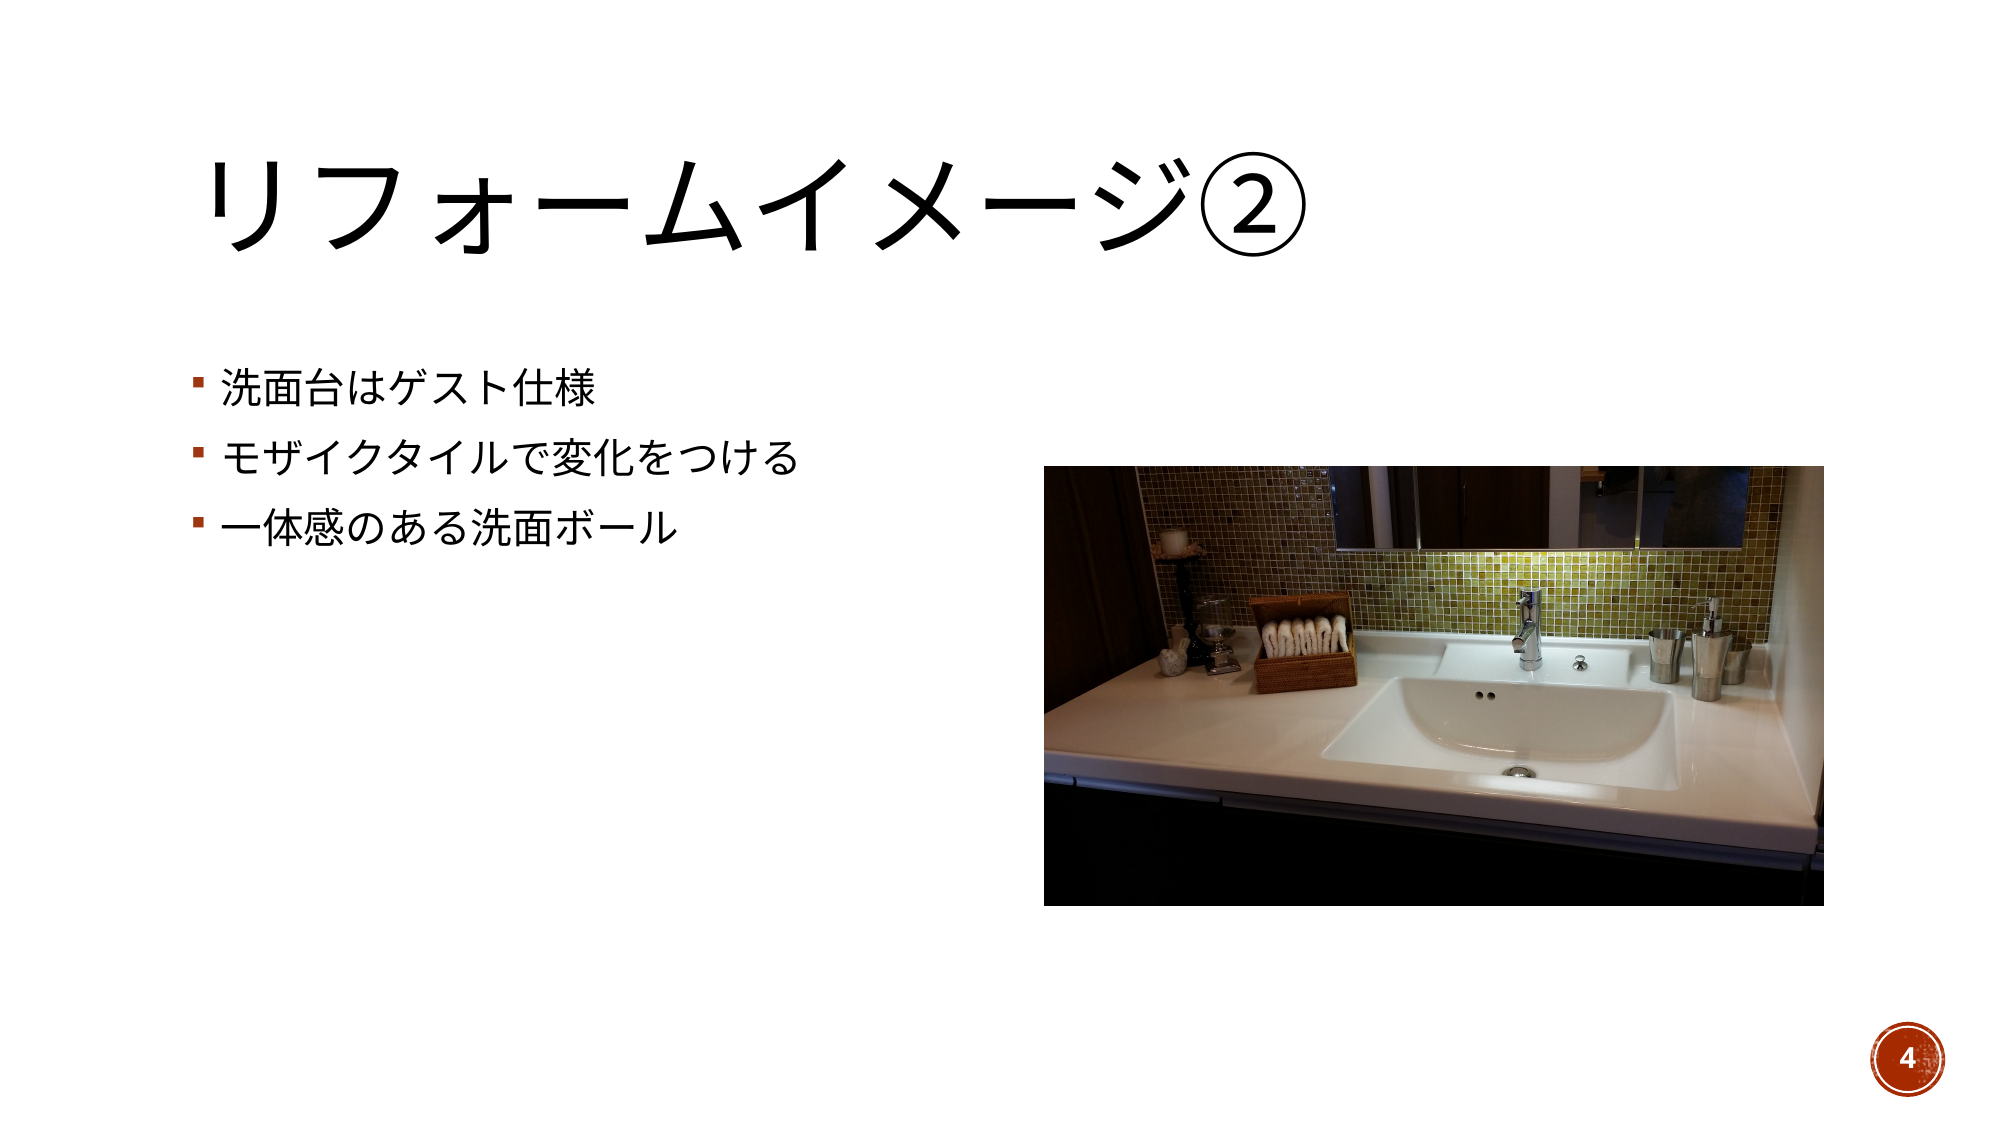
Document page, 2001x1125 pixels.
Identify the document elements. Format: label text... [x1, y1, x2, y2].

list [1047, 470, 1823, 904]
slide_number 4 [1855, 1028, 1961, 1089]
title リフォームイメージ② [175, 79, 1826, 344]
list 洗面台はゲスト仕様 モザイクタイルで変化をつける 一体感のある洗面ボール [175, 360, 956, 1013]
